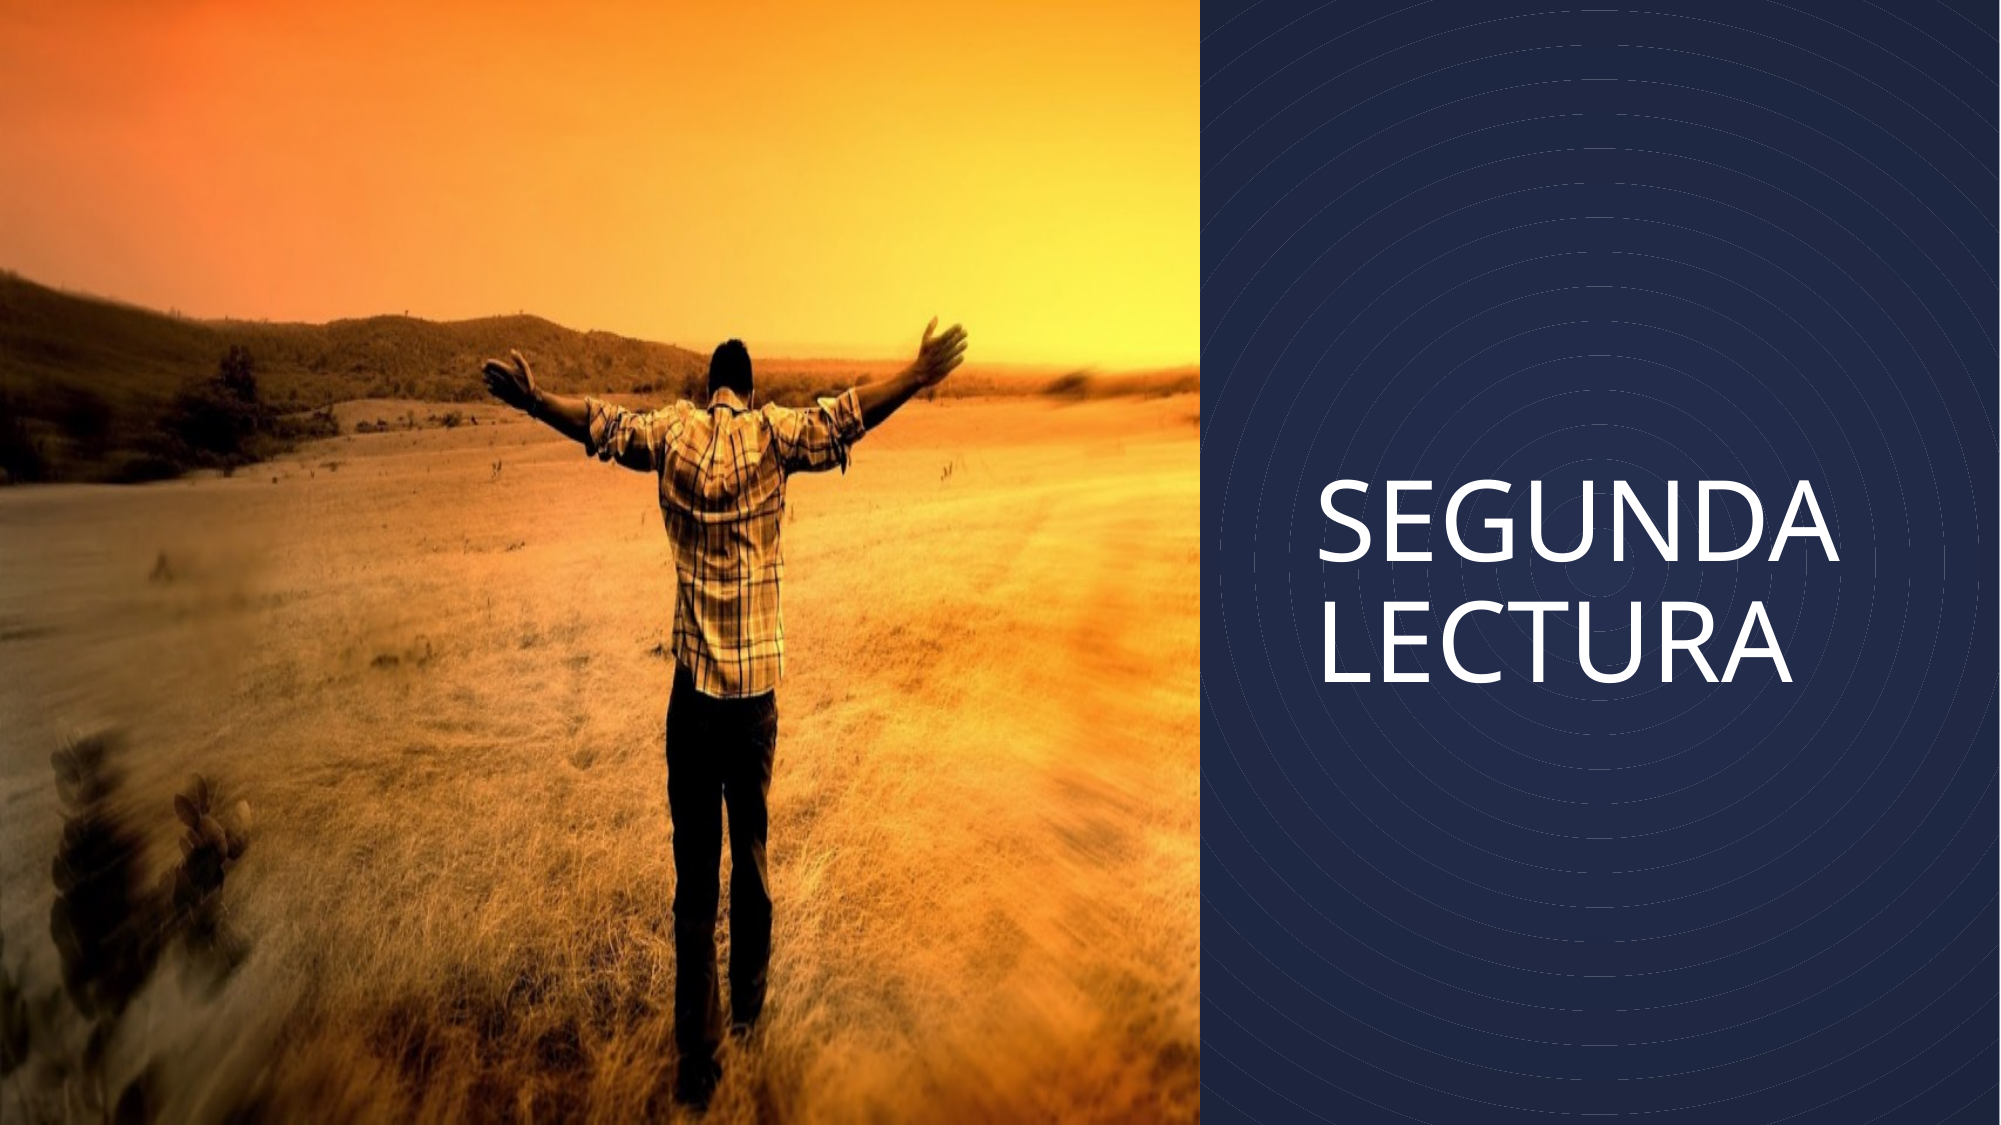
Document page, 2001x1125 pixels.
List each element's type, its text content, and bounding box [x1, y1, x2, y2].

picture [0, 0, 1200, 1125]
title SEGUNDA LECTURA [1299, 387, 1898, 715]
